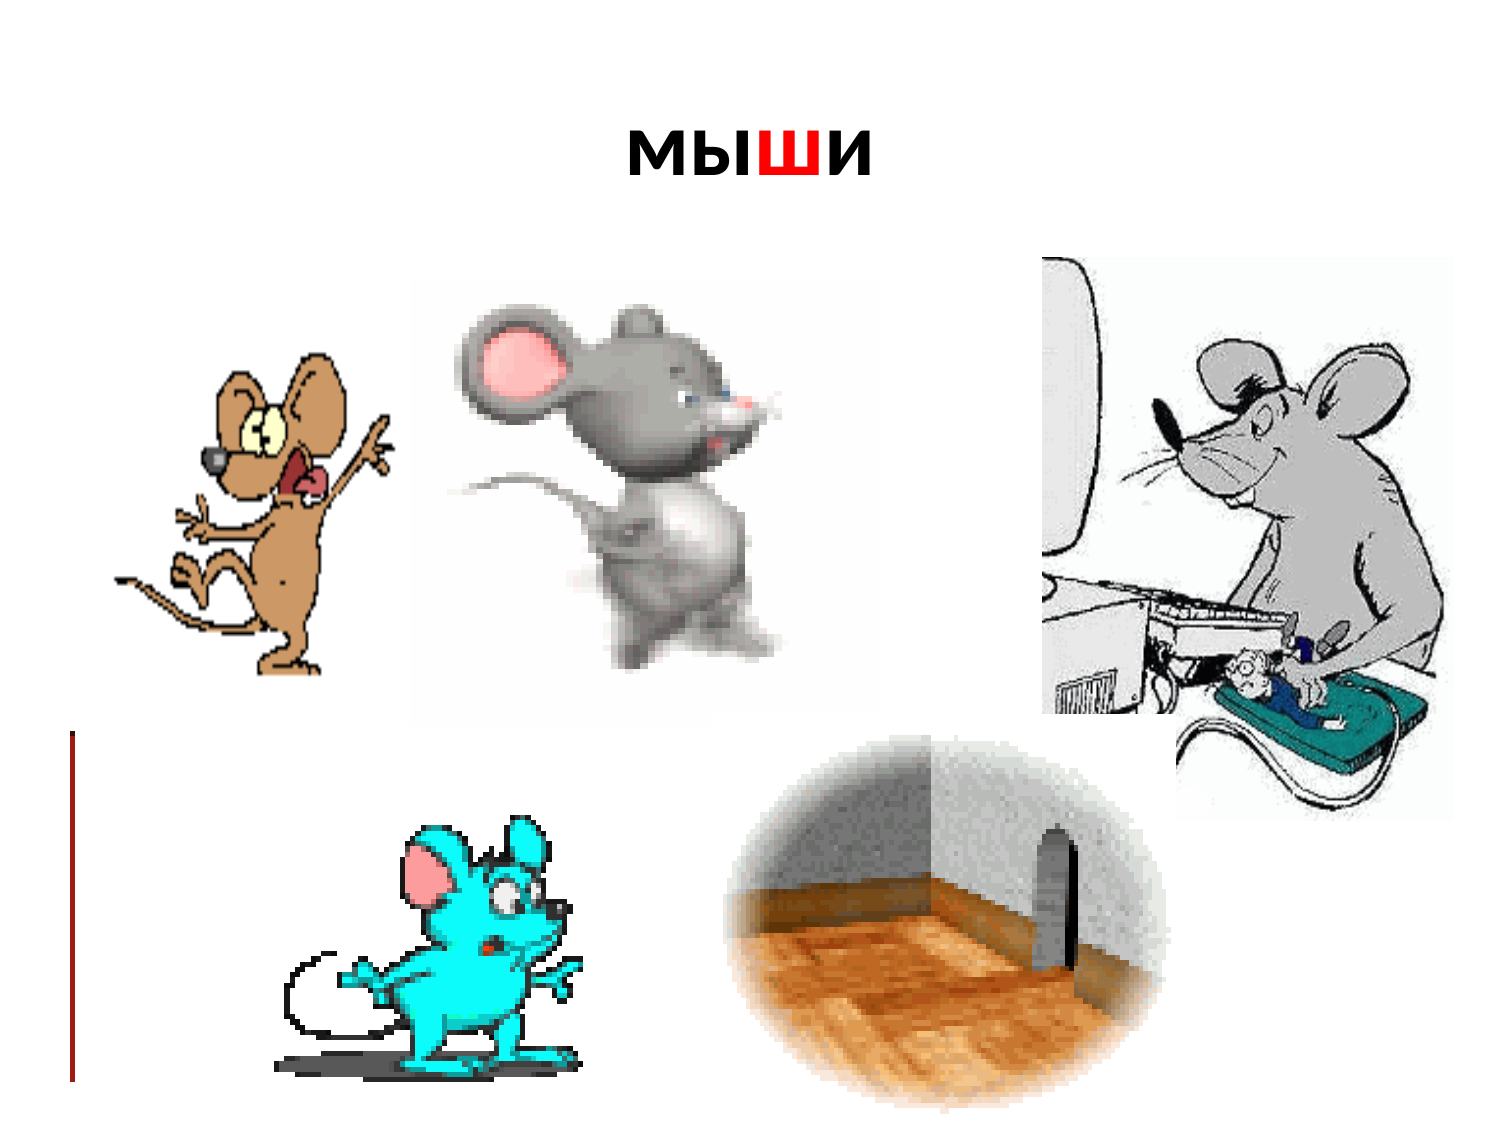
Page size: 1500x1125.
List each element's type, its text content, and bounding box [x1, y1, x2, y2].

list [1042, 257, 1454, 821]
picture [70, 245, 1176, 1125]
title мыши [75, 45, 1425, 233]
